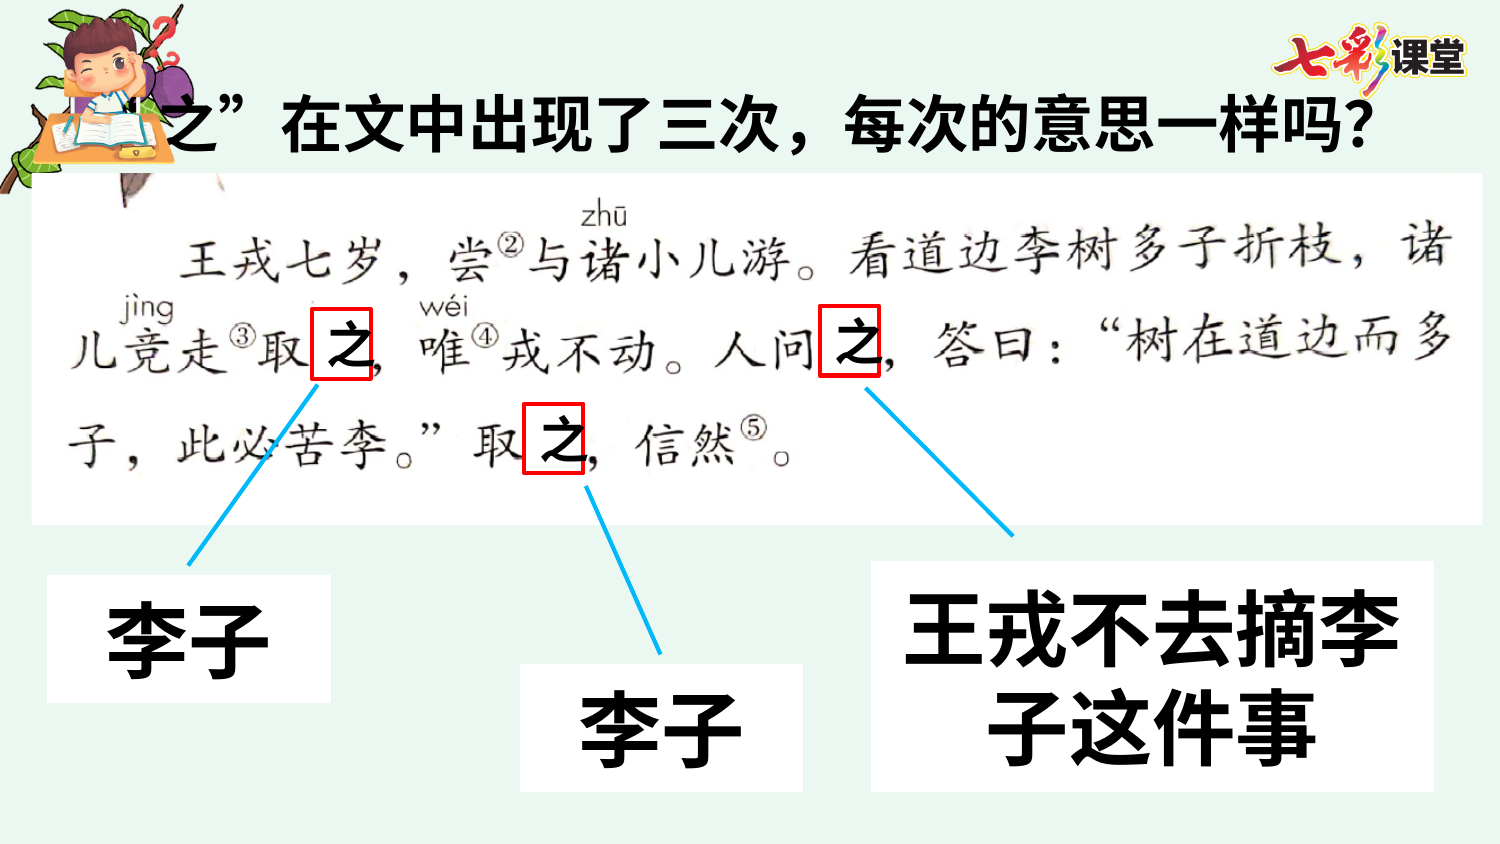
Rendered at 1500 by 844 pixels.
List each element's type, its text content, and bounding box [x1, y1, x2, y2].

text_box “之”在文中出现了三次，每次的意思一样吗？ [194, 77, 1500, 168]
text_box 李子 [47, 575, 331, 703]
picture [1269, 21, 1469, 77]
text_box 李子 [520, 664, 803, 792]
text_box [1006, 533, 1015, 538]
text_box “之”在文中出现了三次，每次的意思一样吗？ [6, 77, 17, 168]
text_box 李子 [604, 533, 663, 656]
text_box 李子 [186, 533, 215, 567]
text_box 王戎不去摘李子这件事 [871, 561, 1434, 792]
picture [0, 0, 1483, 526]
